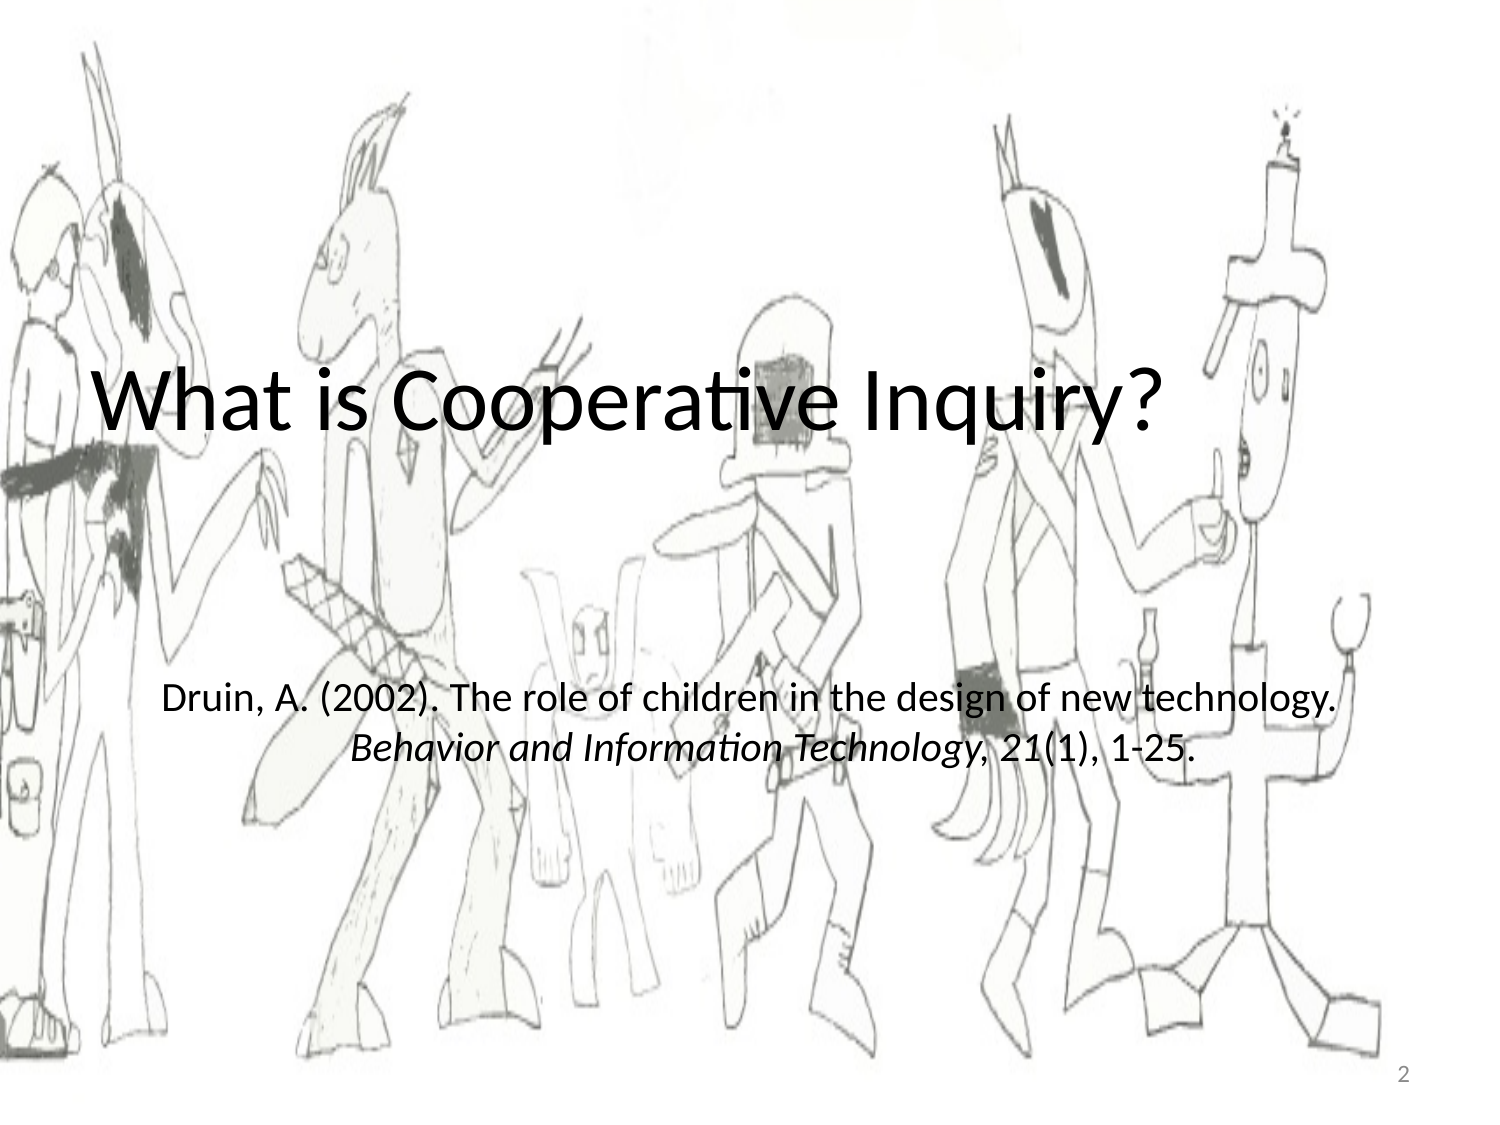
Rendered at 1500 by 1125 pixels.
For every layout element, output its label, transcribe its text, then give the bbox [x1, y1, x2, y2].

list Druin, A. (2002). The role of children in the design of new technology. Behavior and Information Technology, 21(1), 1-25. [75, 662, 1425, 763]
picture [0, 0, 1500, 1125]
slide_number 2 [1074, 1042, 1425, 1103]
title What is Cooperative Inquiry? [75, 299, 1425, 488]
